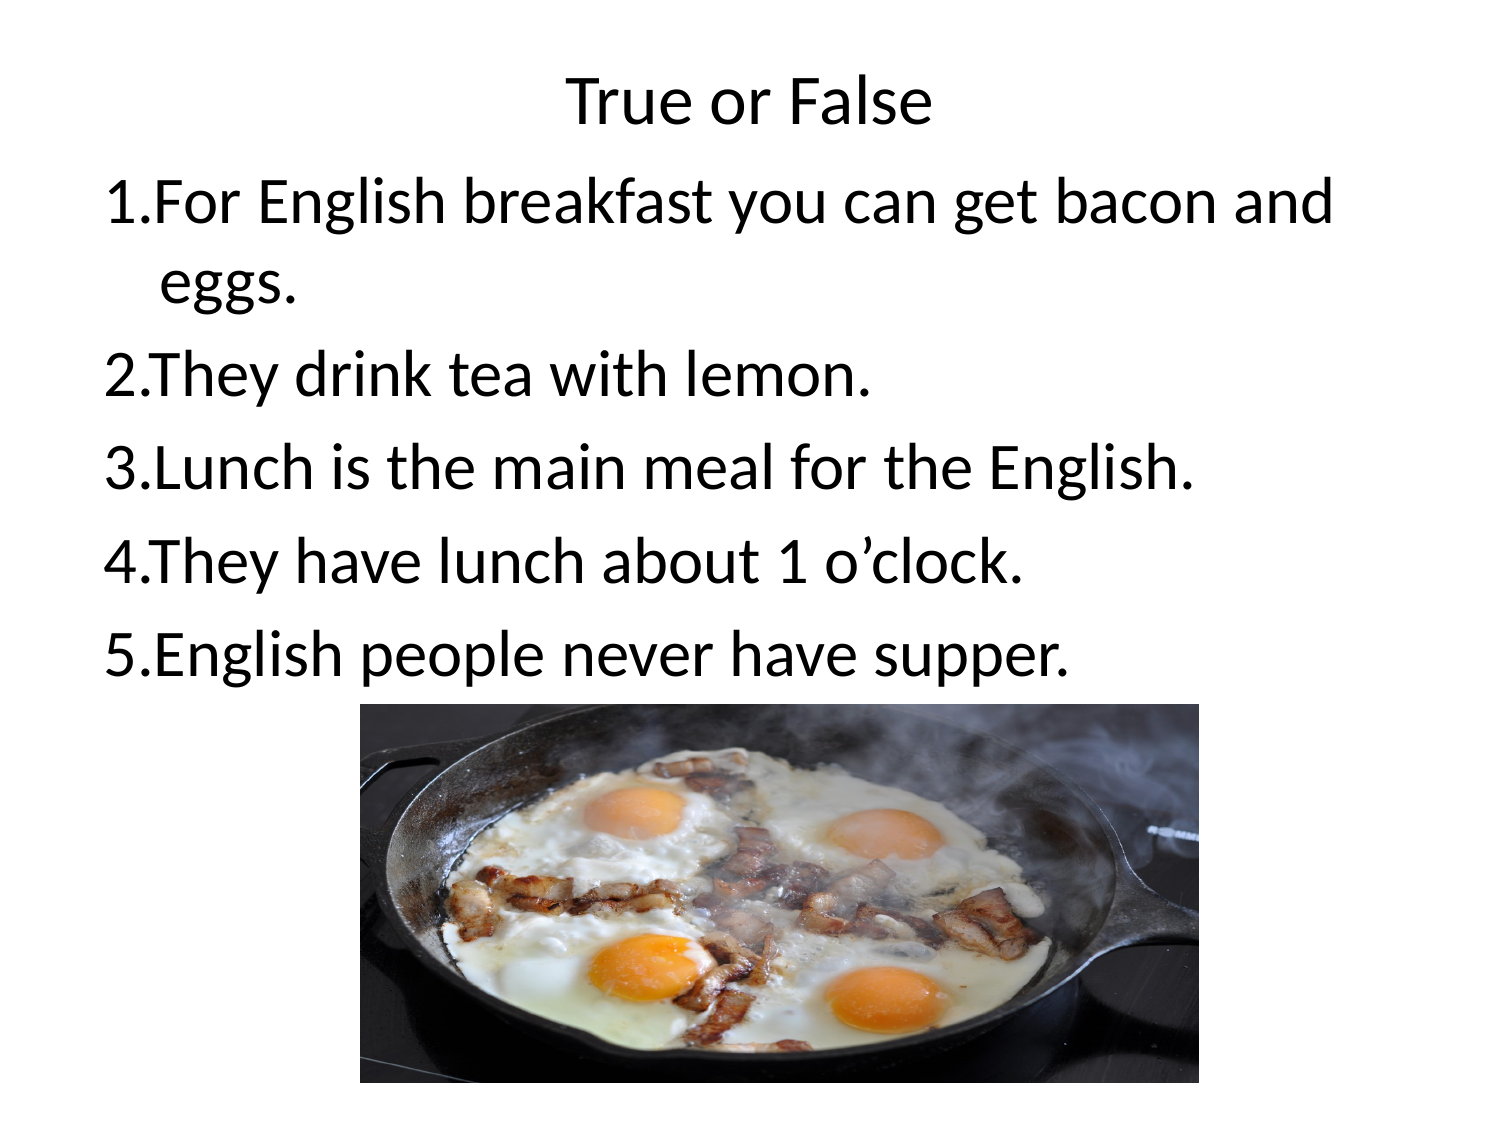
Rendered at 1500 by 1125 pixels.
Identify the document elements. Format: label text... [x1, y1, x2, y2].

picture [359, 703, 1200, 1083]
title True or False [75, 45, 1425, 233]
list 1.For English breakfast you can get bacon and eggs. 2.They drink tea with lemon. 3.Lunch is the main meal for the English. 4.They have lunch about 1 o’clock. 5.English people never have supper. [88, 149, 1439, 922]
